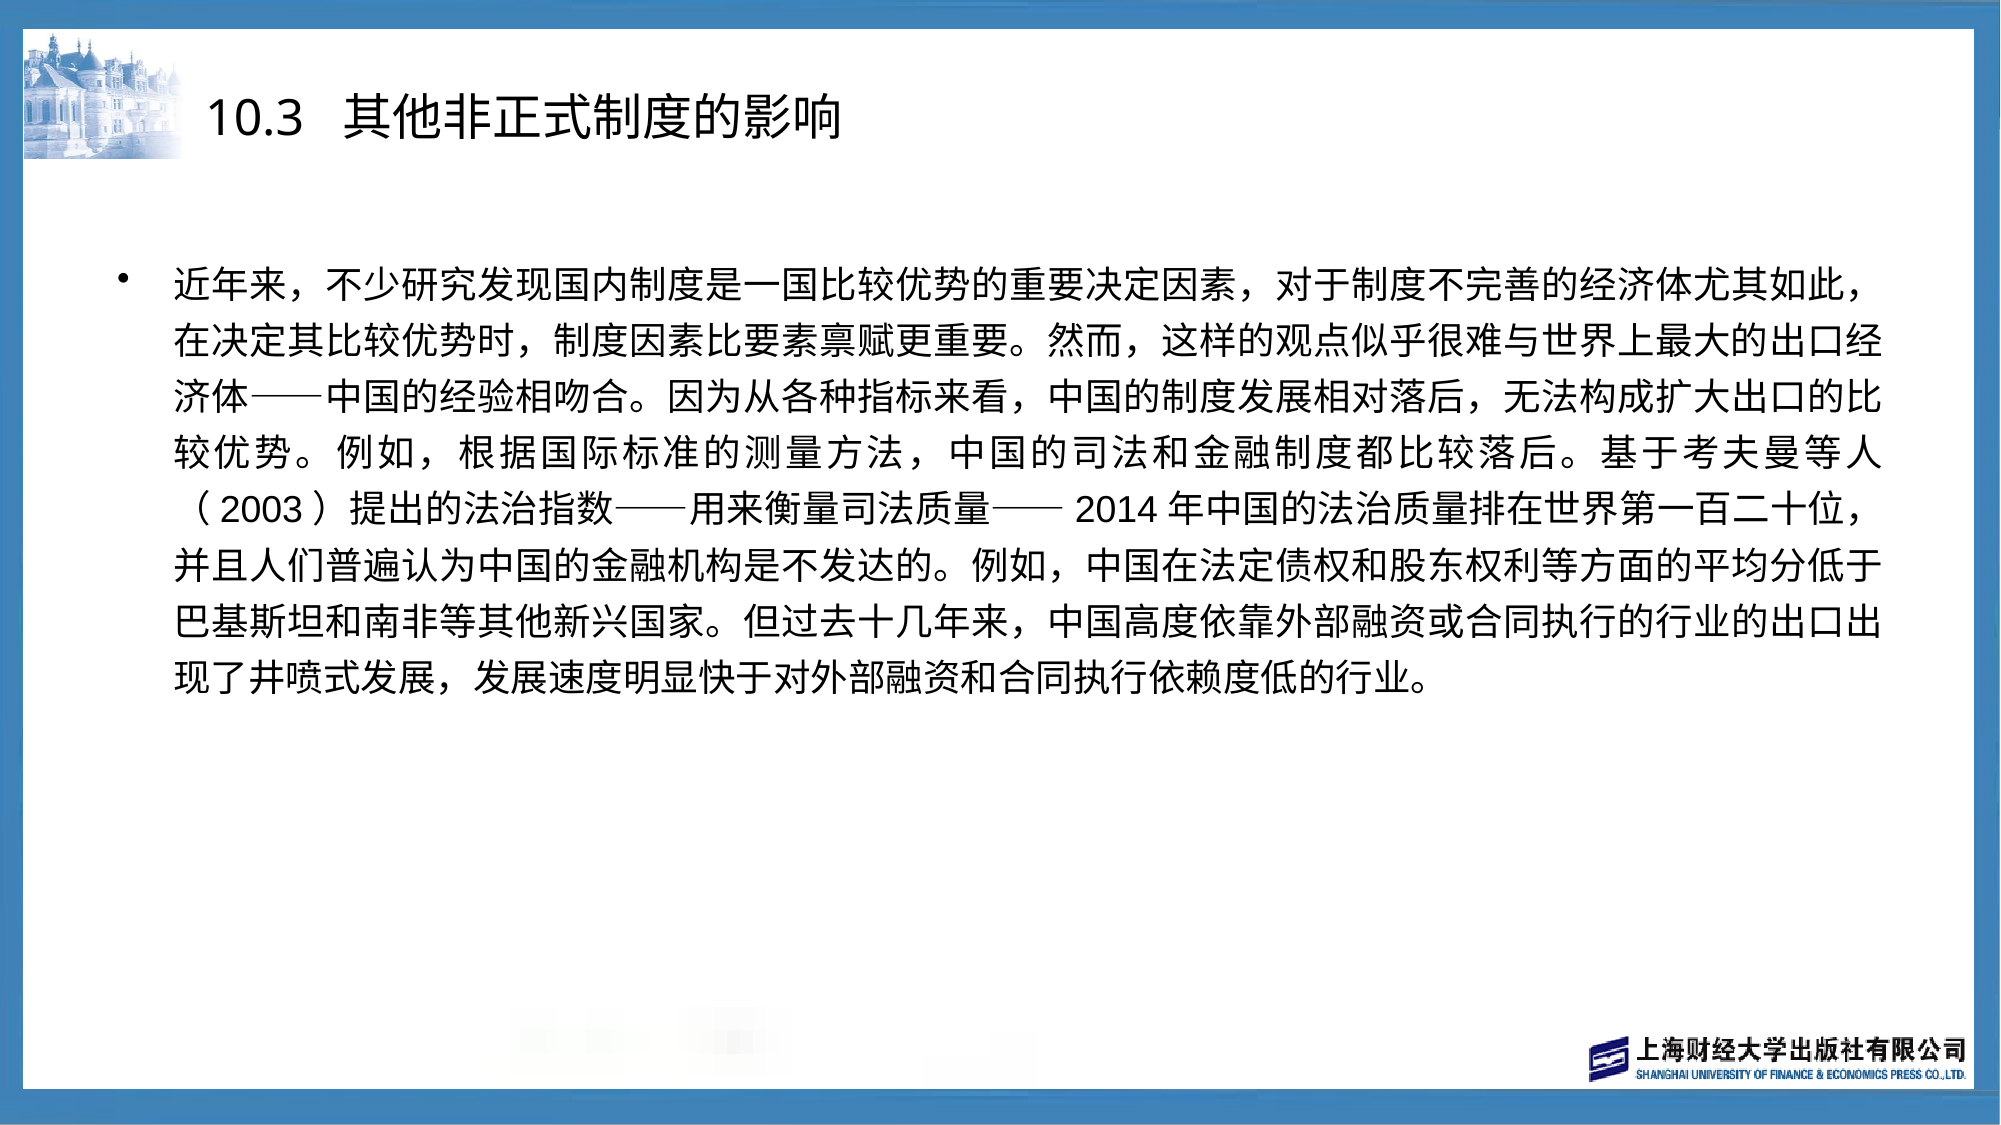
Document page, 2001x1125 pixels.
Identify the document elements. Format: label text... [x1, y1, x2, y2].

list 近年来，不少研究发现国内制度是一国比较优势的重要决定因素，对于制度不完善的经济体尤其如此，在决定其比较优势时，制度因素比要素禀赋更重要。然而，这样的观点似乎很难与世界上最大的出口经济体——中国的经验相吻合。因为从各种指标来看，中国的制度发展相对落后，无法构成扩大出口的比较优势。例如，根据国际标准的测量方法，中国的司法和金融制度都比较落后。基于考夫曼等人（2003）提出的法治指数——用来衡量司法质量——2014年中国的法治质量排在世界第一百二十位，并且人们普遍认为中国的金融机构是不发达的。例如，中国在法定债权和股东权利等方面的平均分低于巴基斯坦和南非等其他新兴国家。但过去十几年来，中国高度依靠外部融资或合同执行的行业的出口出现了井喷式发展，发展速度明显快于对外部融资和合同执行依赖度低的行业。 [102, 241, 1898, 1065]
title 10.3 其他非正式制度的影响 [190, 64, 1547, 168]
picture [0, 0, 2001, 1125]
